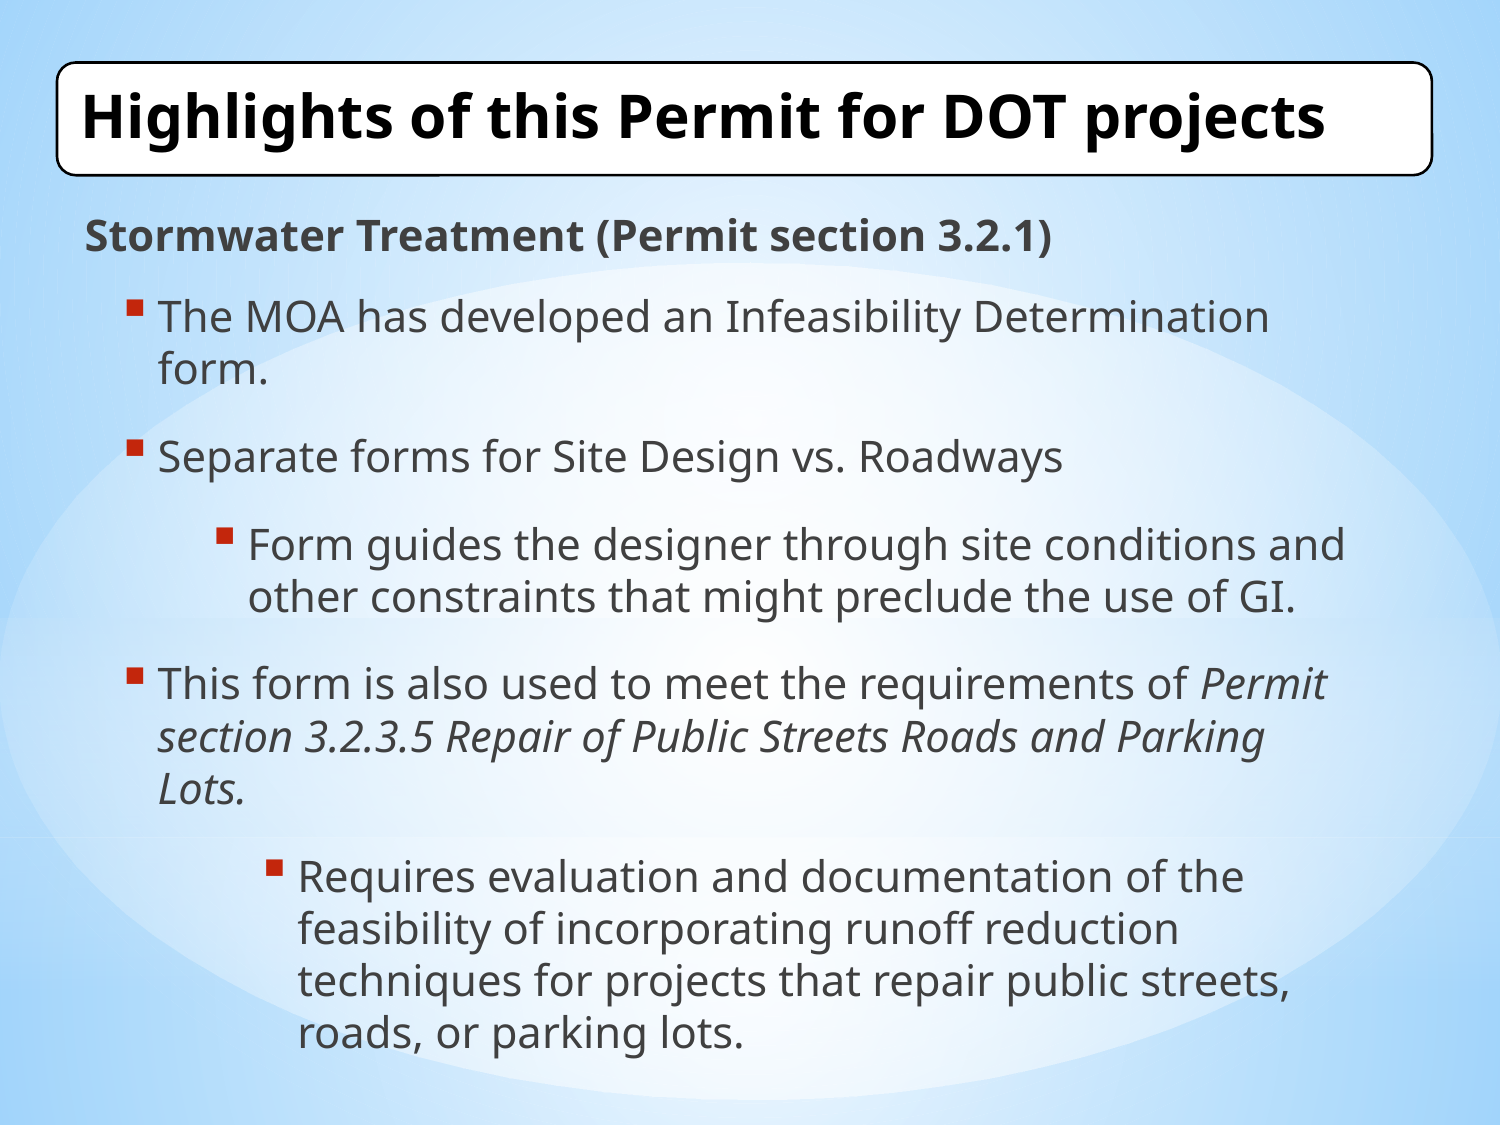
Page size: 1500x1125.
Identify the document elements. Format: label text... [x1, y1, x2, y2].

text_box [56, 62, 1433, 176]
list Stormwater Treatment (Permit section 3.2.1) The MOA has developed an Infeasibility Determination form. Separate forms for Site Design vs. Roadways Form guides the designer through site conditions and other constraints that might preclude the use of GI. This form is also used to meet the requirements of Permit section 3.2.3.5 Repair of Public Streets Roads and Parking Lots. Requires evaluation and documentation of the feasibility of incorporating runoff reduction techniques for projects that repair public streets, roads, or parking lots. [62, 200, 1375, 1075]
